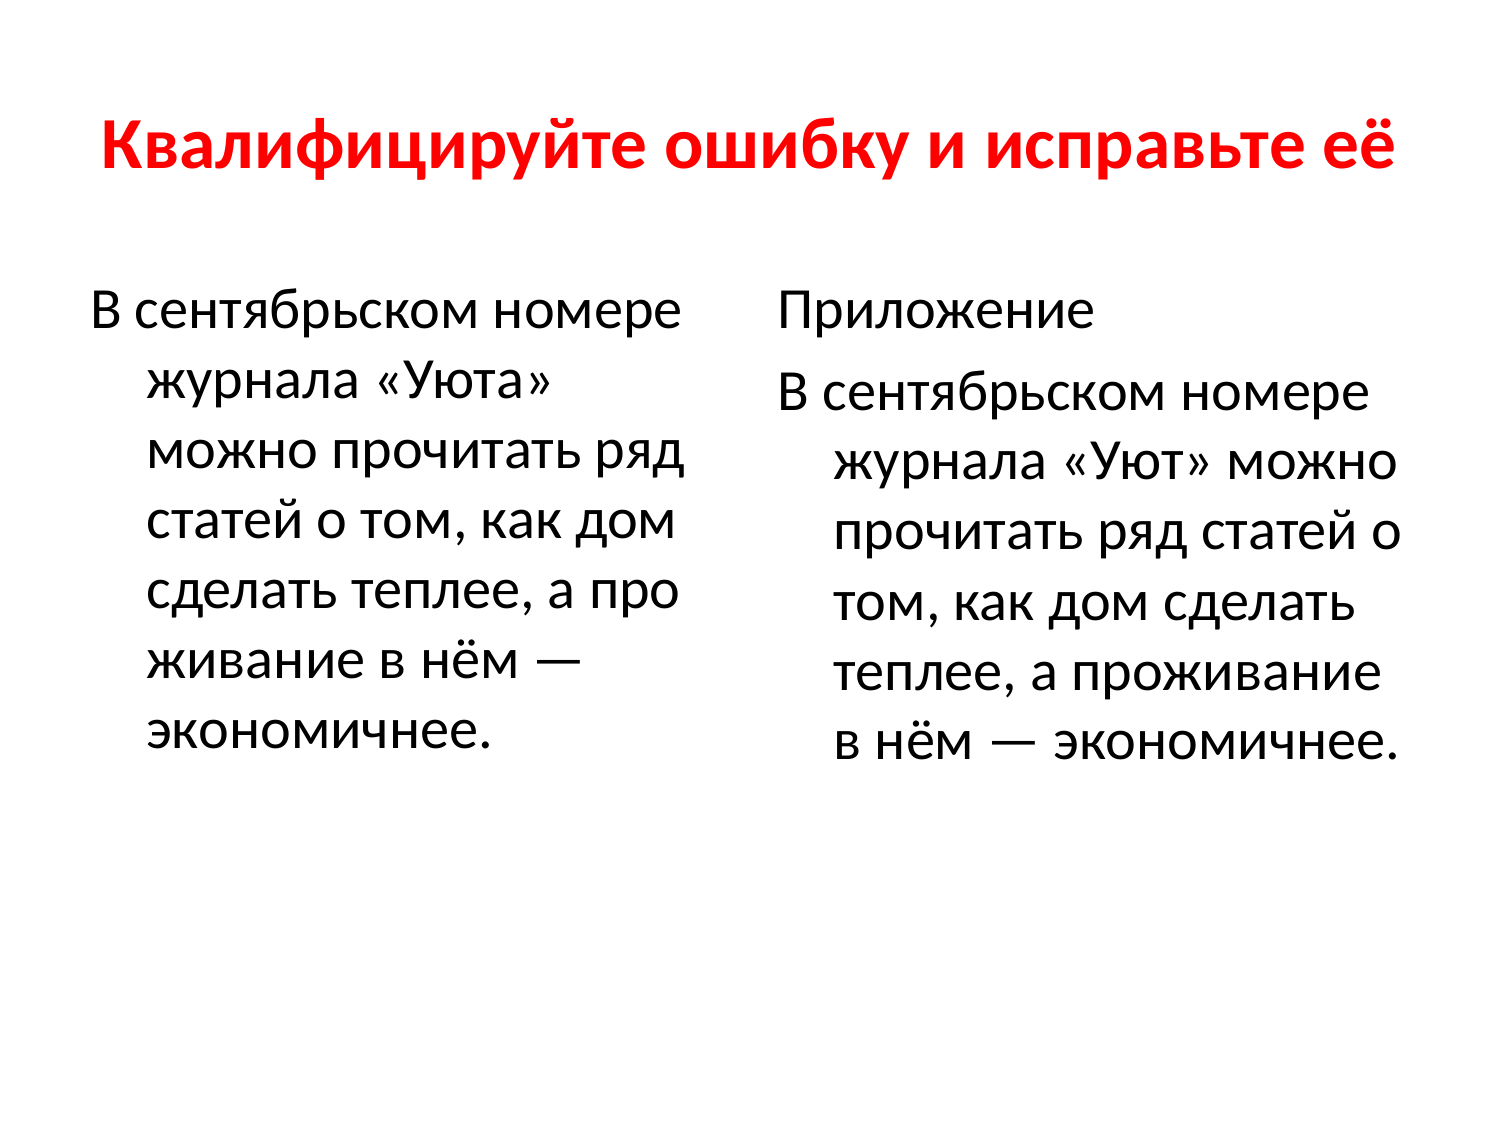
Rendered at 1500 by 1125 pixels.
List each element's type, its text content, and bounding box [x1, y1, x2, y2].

list Приложение В сентябрьском номере журнала «Уют» можно прочитать ряд статей о том, как дом сделать теплее, а про­живание в нём — экономичнее. [762, 262, 1425, 1005]
title Квалифицируйте ошибку и исправьте её [75, 45, 1425, 233]
list В сентябрьском номере журнала «Уюта» можно прочитать ряд статей о том, как дом сделать теплее, а про­живание в нём — экономичнее. [75, 262, 738, 1005]
